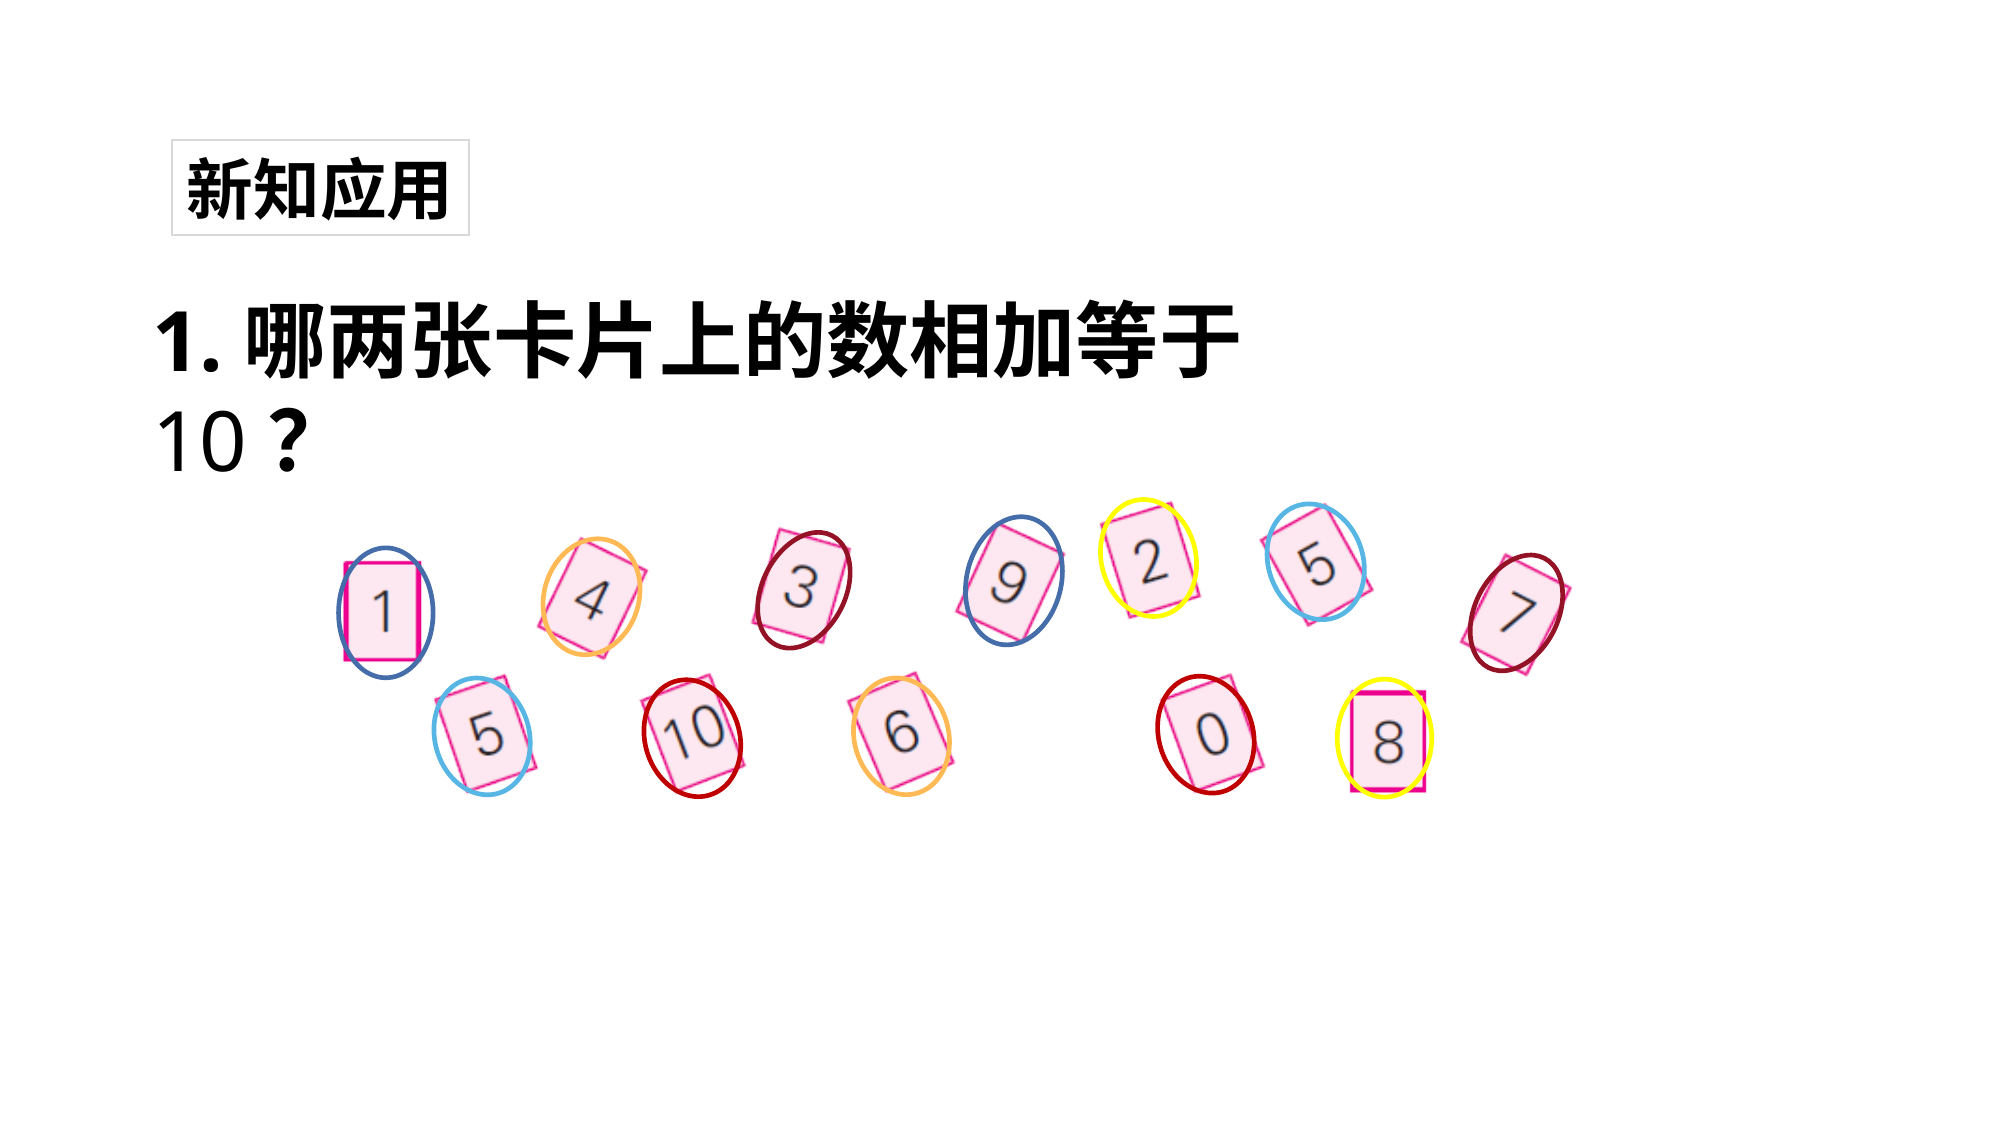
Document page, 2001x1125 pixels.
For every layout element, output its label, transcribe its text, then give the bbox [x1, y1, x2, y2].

picture [295, 477, 1593, 870]
text_box 新知应用 [171, 140, 469, 235]
text_box 1.哪两张卡片上的数相加等于10？ [137, 280, 1471, 496]
